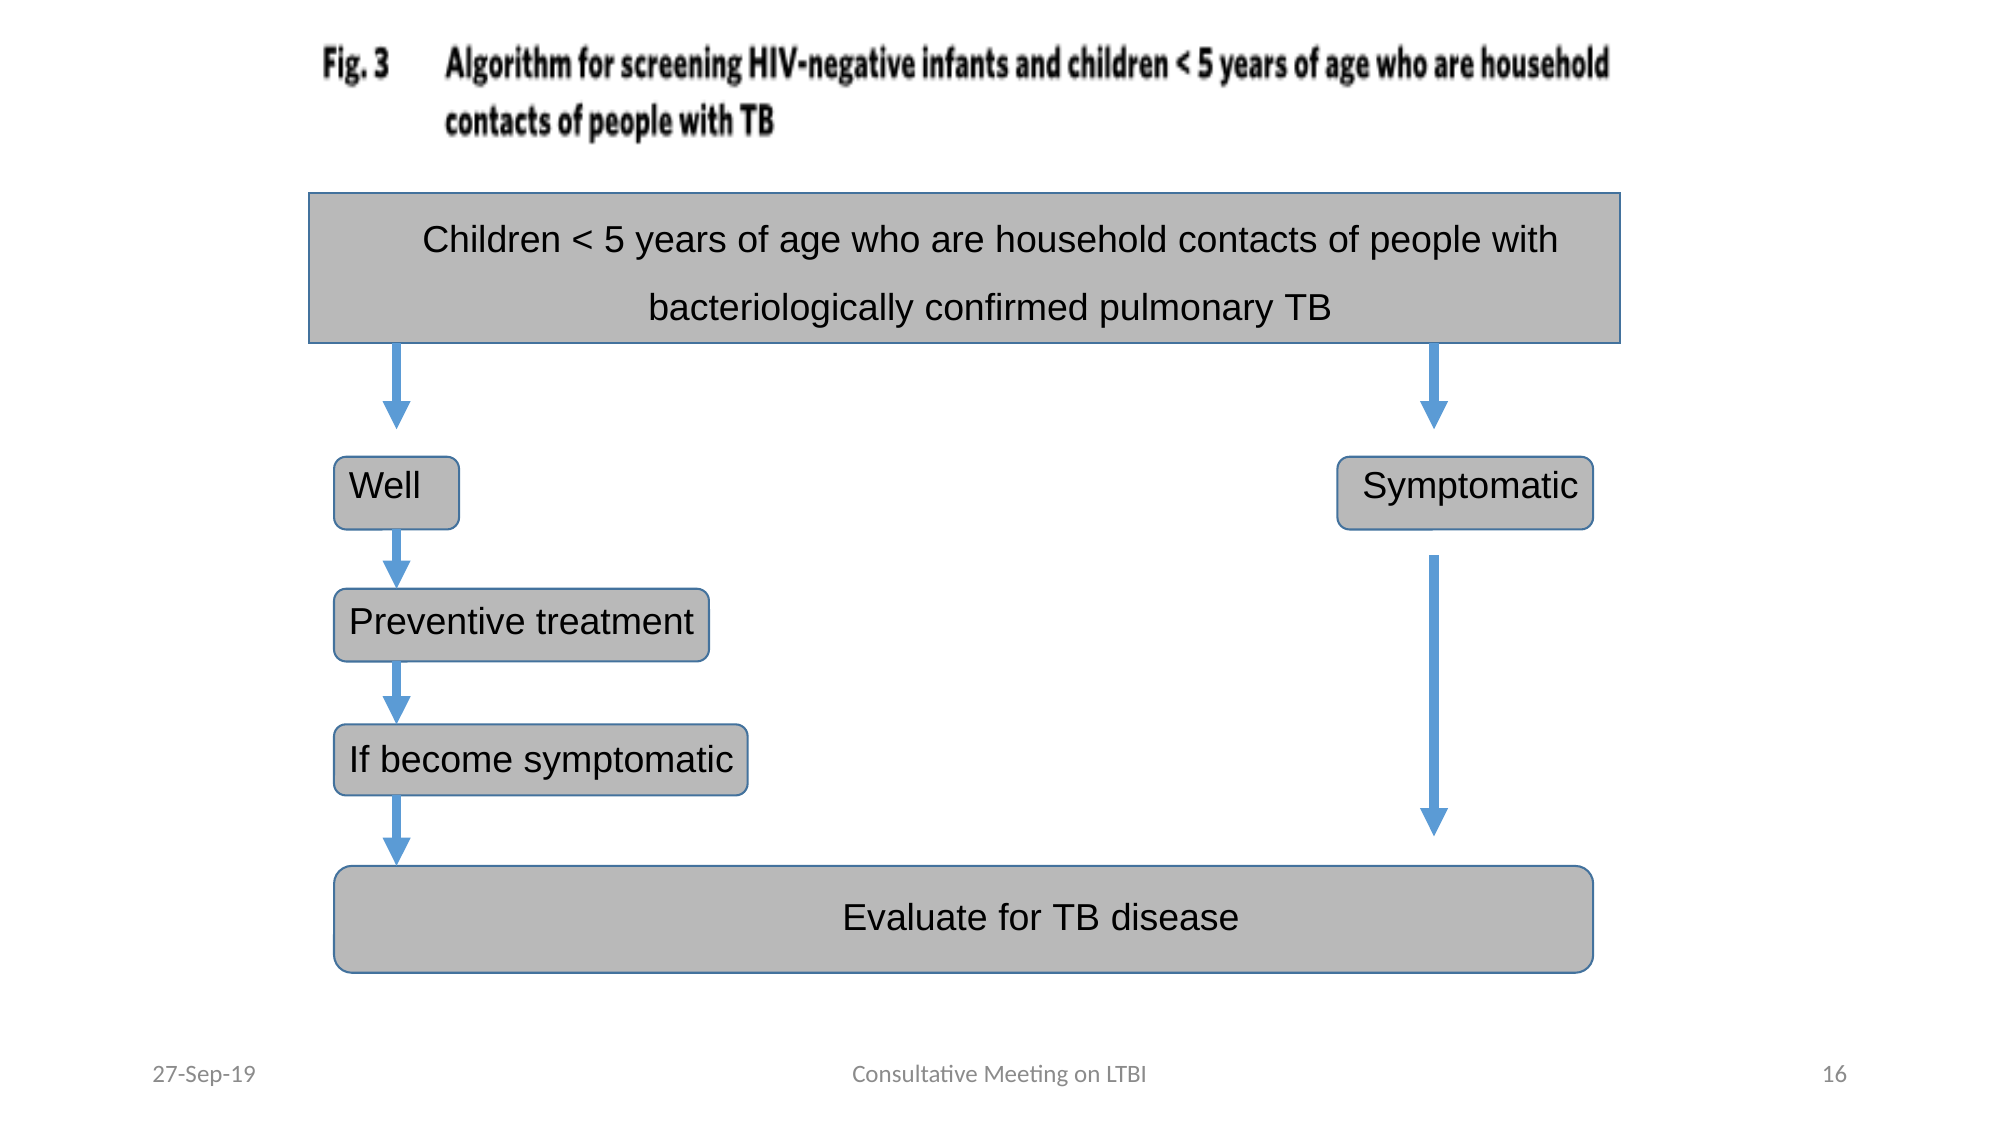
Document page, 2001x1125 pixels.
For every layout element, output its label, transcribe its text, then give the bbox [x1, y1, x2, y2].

text_box [308, 192, 1621, 344]
text_box Children < 5 years of age who are household contacts of people with bacteriologically confirmed pulmonary TB Well Symptomatic Preventive treatment If become symptomatic Evaluate for TB disease [334, 229, 1691, 946]
picture [309, 22, 1621, 171]
footer Consultative Meeting on LTBI [662, 1042, 1338, 1103]
text_box [332, 878, 1595, 974]
slide_number 16 [1412, 1042, 1863, 1103]
slide_number 27-Sep-19 [137, 1042, 588, 1103]
